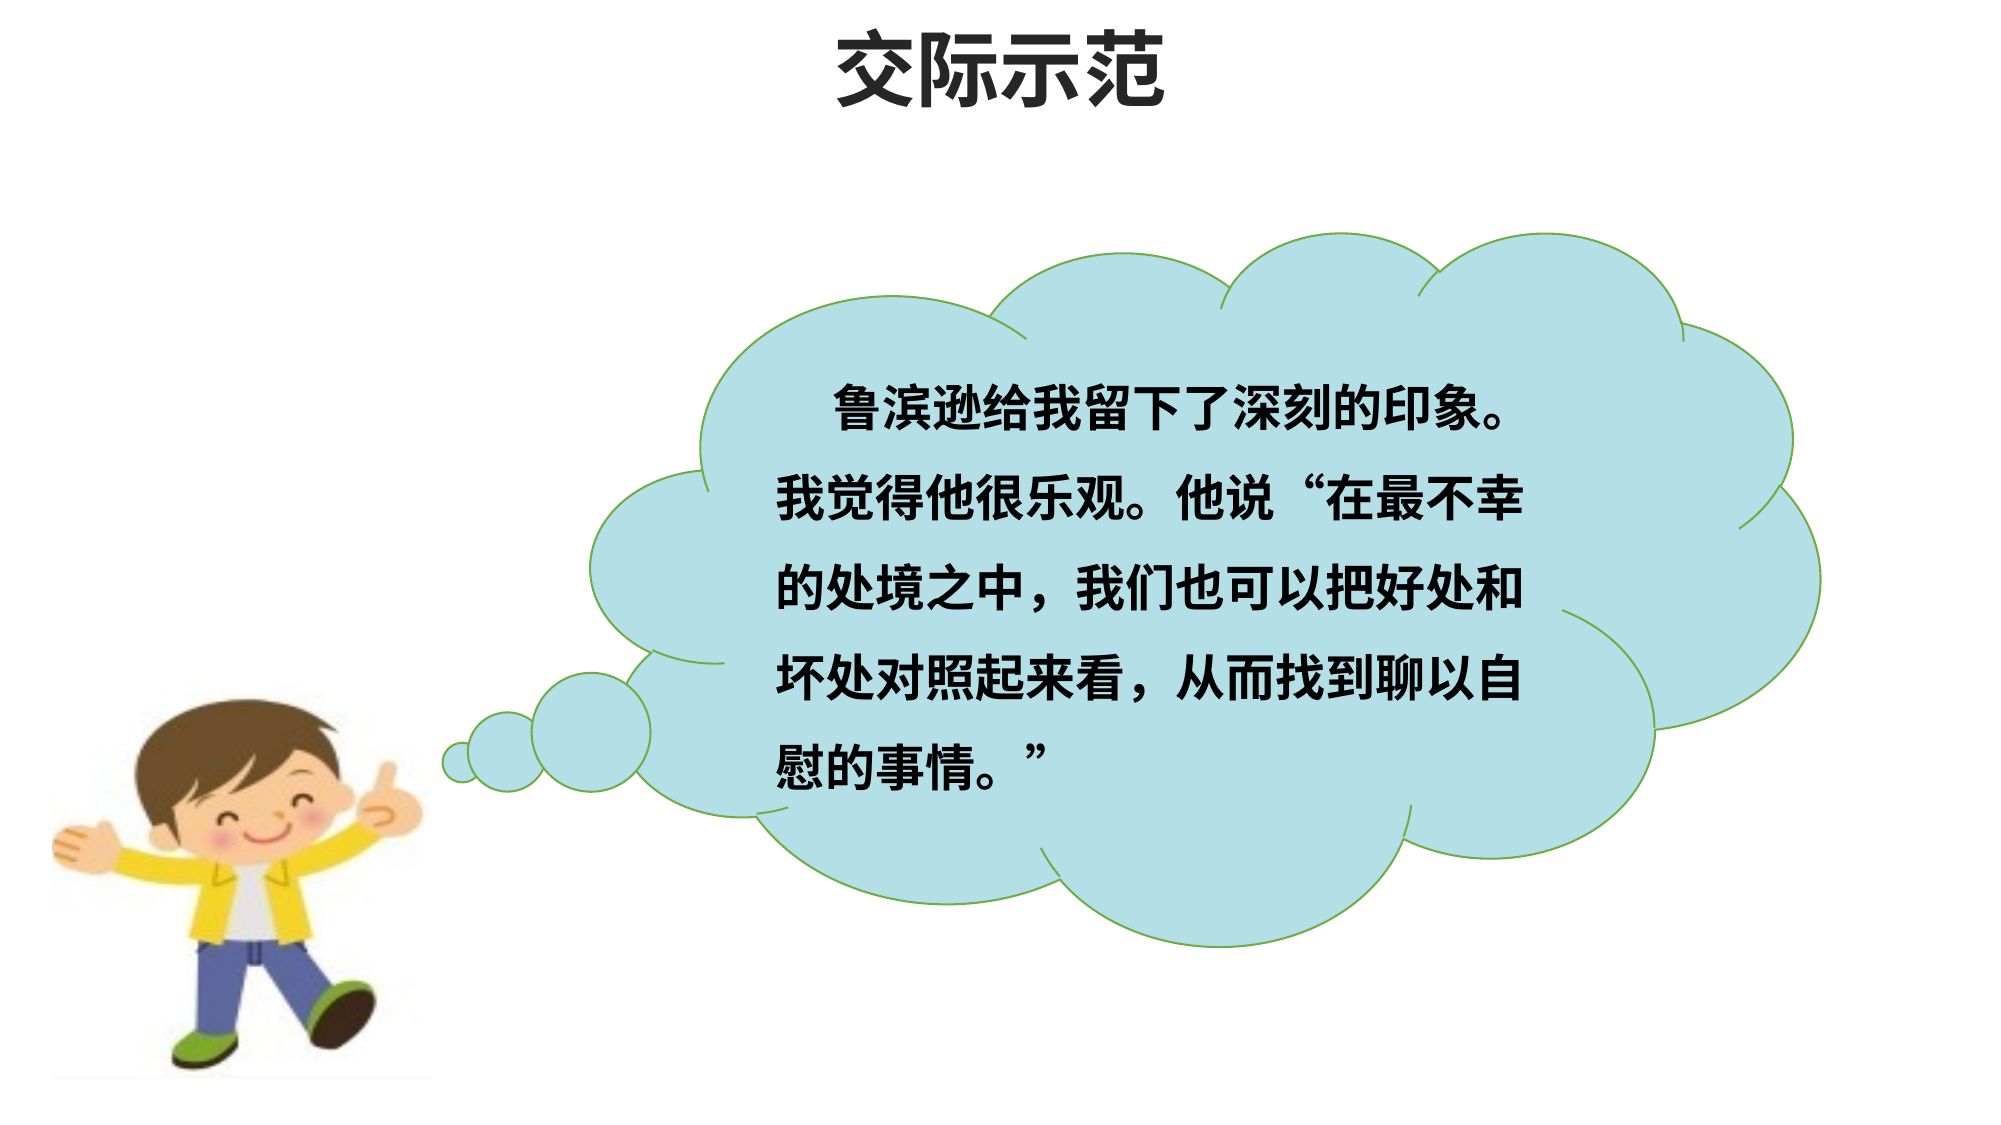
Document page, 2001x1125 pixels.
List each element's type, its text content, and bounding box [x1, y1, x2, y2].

text_box 鲁滨逊给我留下了深刻的印象。我觉得他很乐观。他说“在最不幸的处境之中，我们也可以把好处和坏处对照起来看，从而找到聊以自慰的事情。” [441, 232, 1822, 949]
title 交际示范 [137, 0, 1863, 136]
picture [52, 683, 432, 1079]
